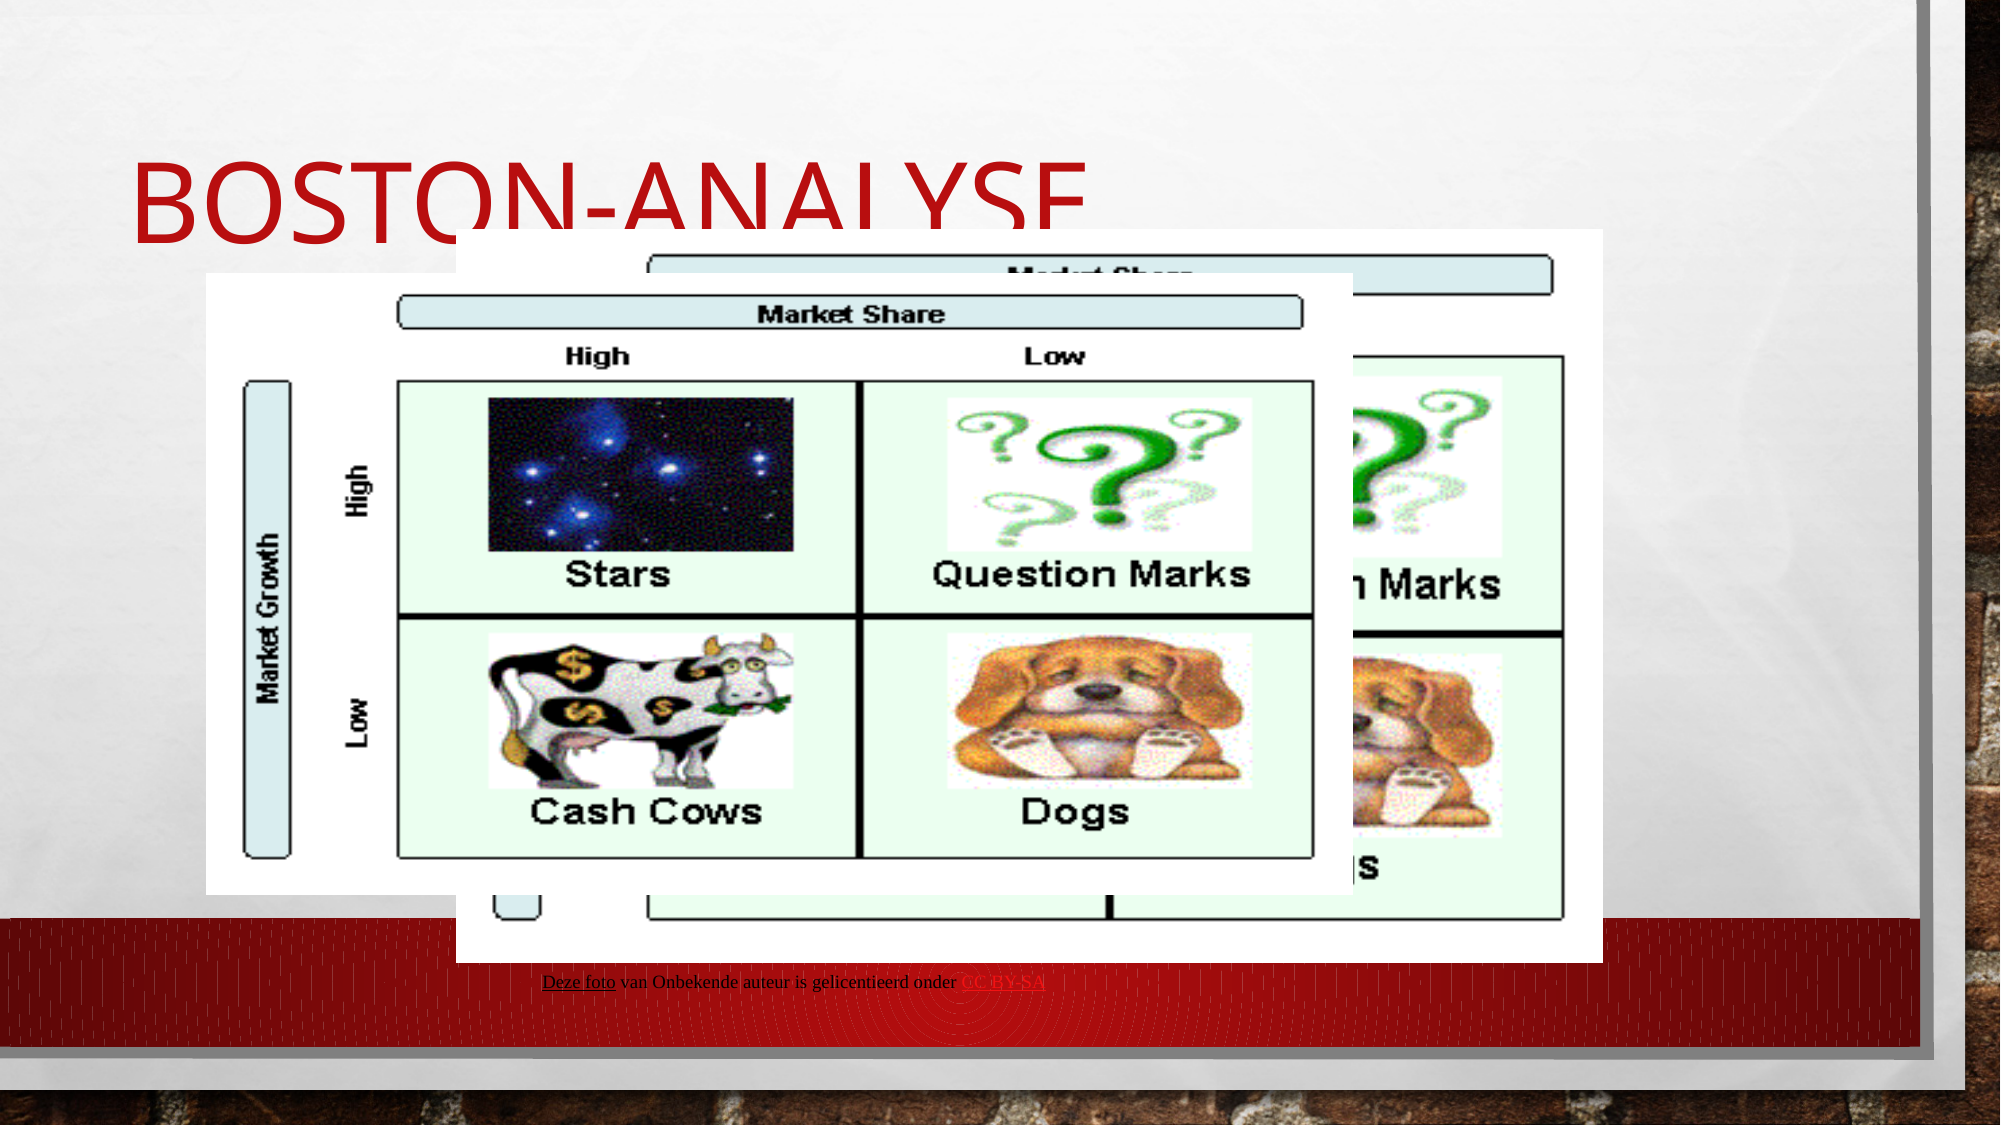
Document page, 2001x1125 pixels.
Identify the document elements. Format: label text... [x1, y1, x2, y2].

text_box Deze foto van Onbekende auteur is gelicentieerd onder CC BY-SA [527, 963, 1579, 1000]
title Boston-Analyse [112, 112, 1818, 302]
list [456, 229, 1603, 963]
picture [0, 0, 2000, 1125]
picture [206, 273, 1353, 896]
